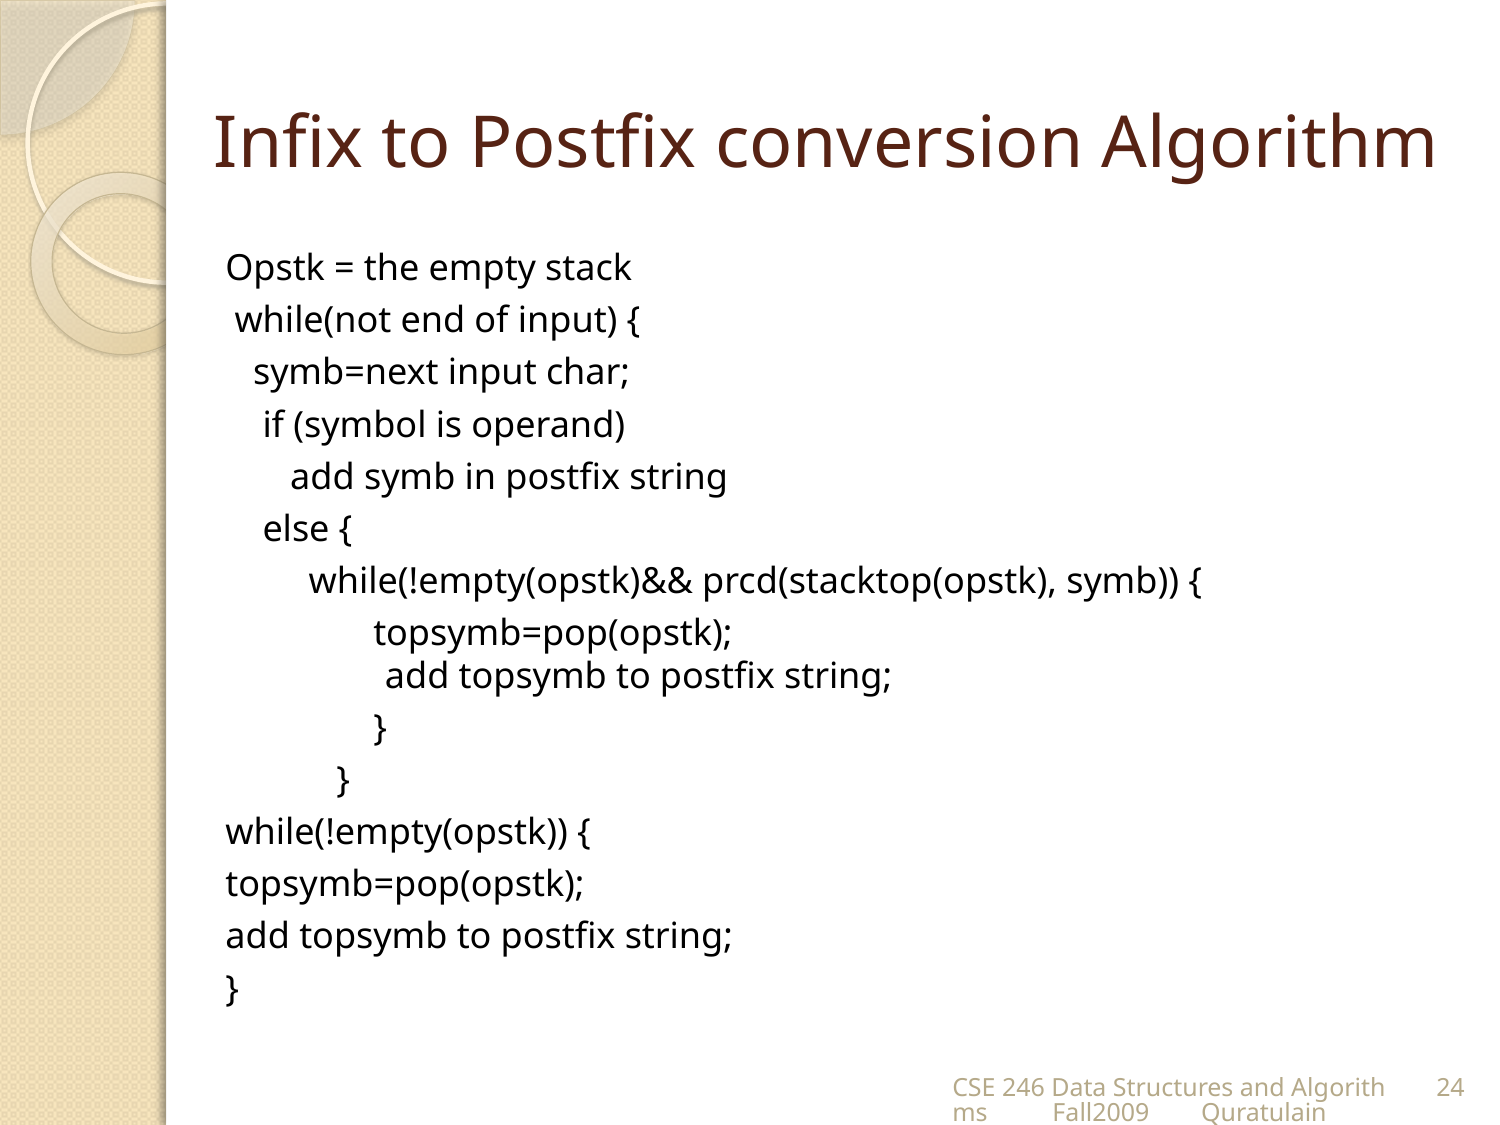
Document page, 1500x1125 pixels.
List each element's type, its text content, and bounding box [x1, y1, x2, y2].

list Opstk = the empty stack while(not end of input) { symb=next input char; if (symbol is operand) add symb in postfix string else { while(!empty(opstk)&& prcd(stacktop(opstk), symb)) { topsymb=pop(opstk); add topsymb to postfix string; } } while(!empty(opstk)) { topsymb=pop(opstk); add topsymb to postfix string; } [199, 237, 1466, 1025]
slide_number 24 [1413, 1034, 1488, 1113]
footer CSE 246 Data Structures and Algorithms Fall2009 Quratulain [937, 1034, 1413, 1113]
title Infix to Postfix conversion Algorithm [199, 45, 1466, 233]
